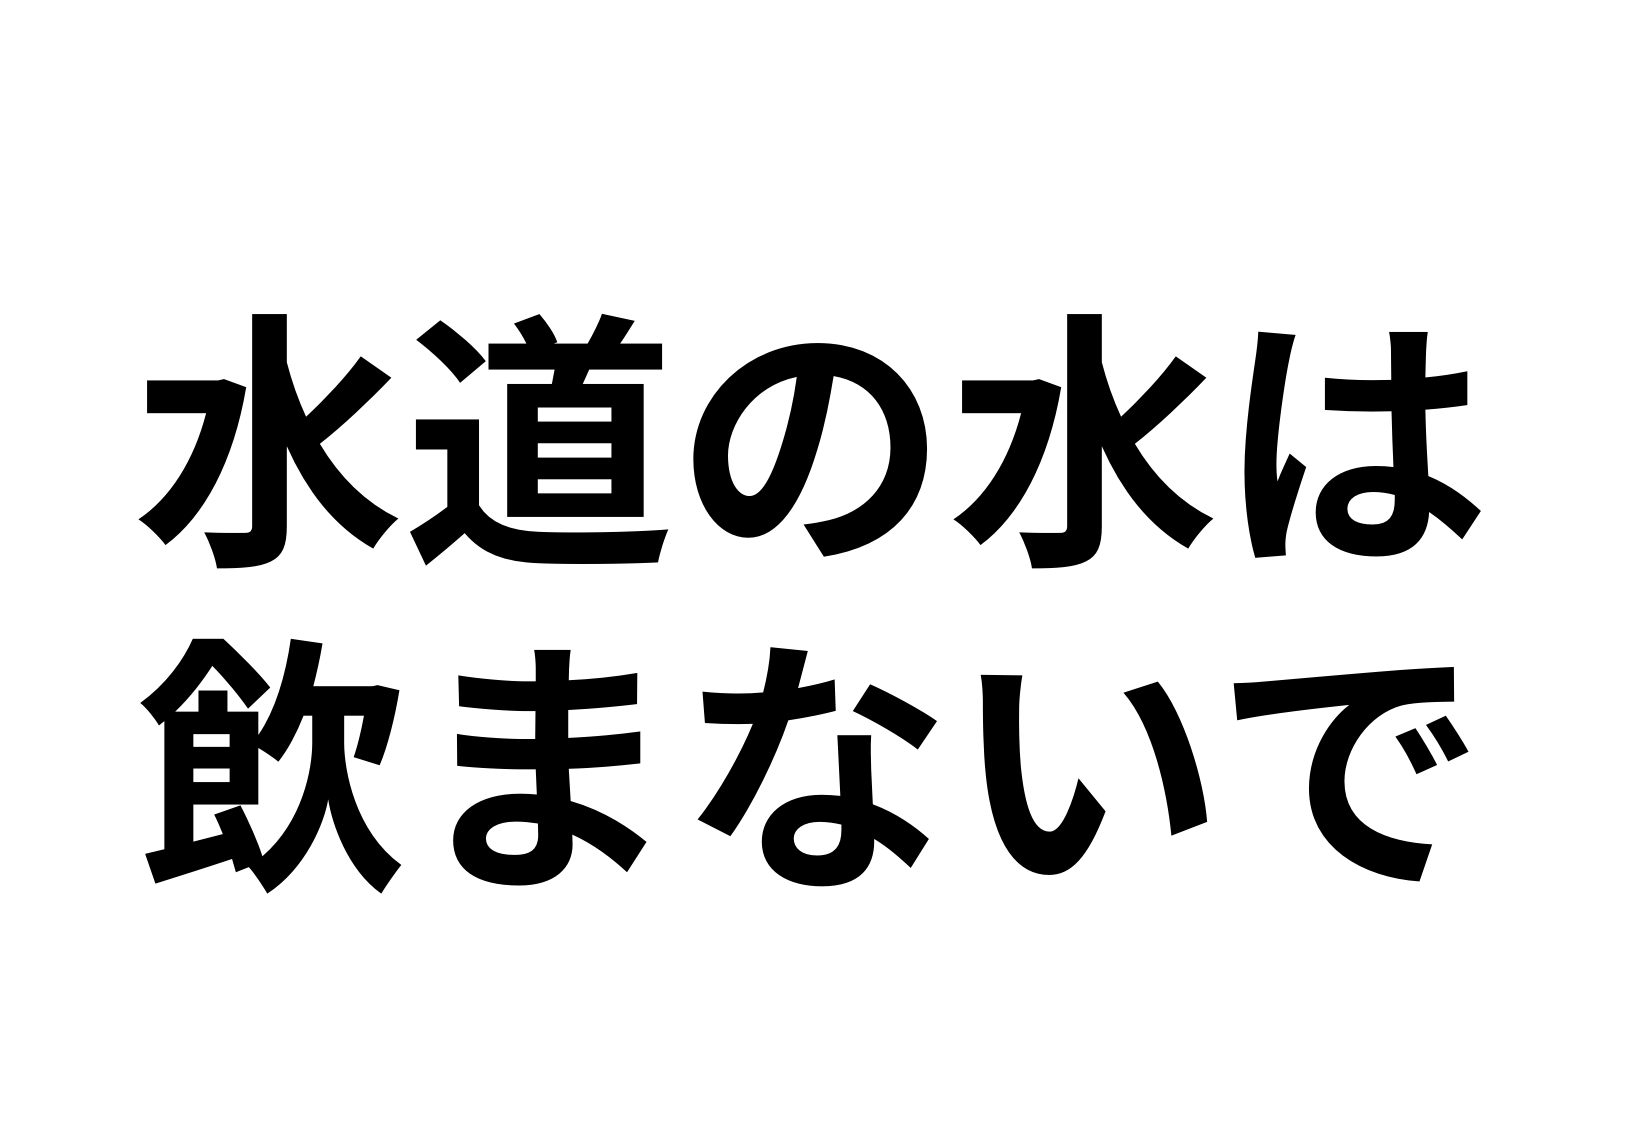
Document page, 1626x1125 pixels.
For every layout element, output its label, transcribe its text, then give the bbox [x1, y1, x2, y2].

text_box 水道の水は 飲まないで [0, 266, 1625, 932]
